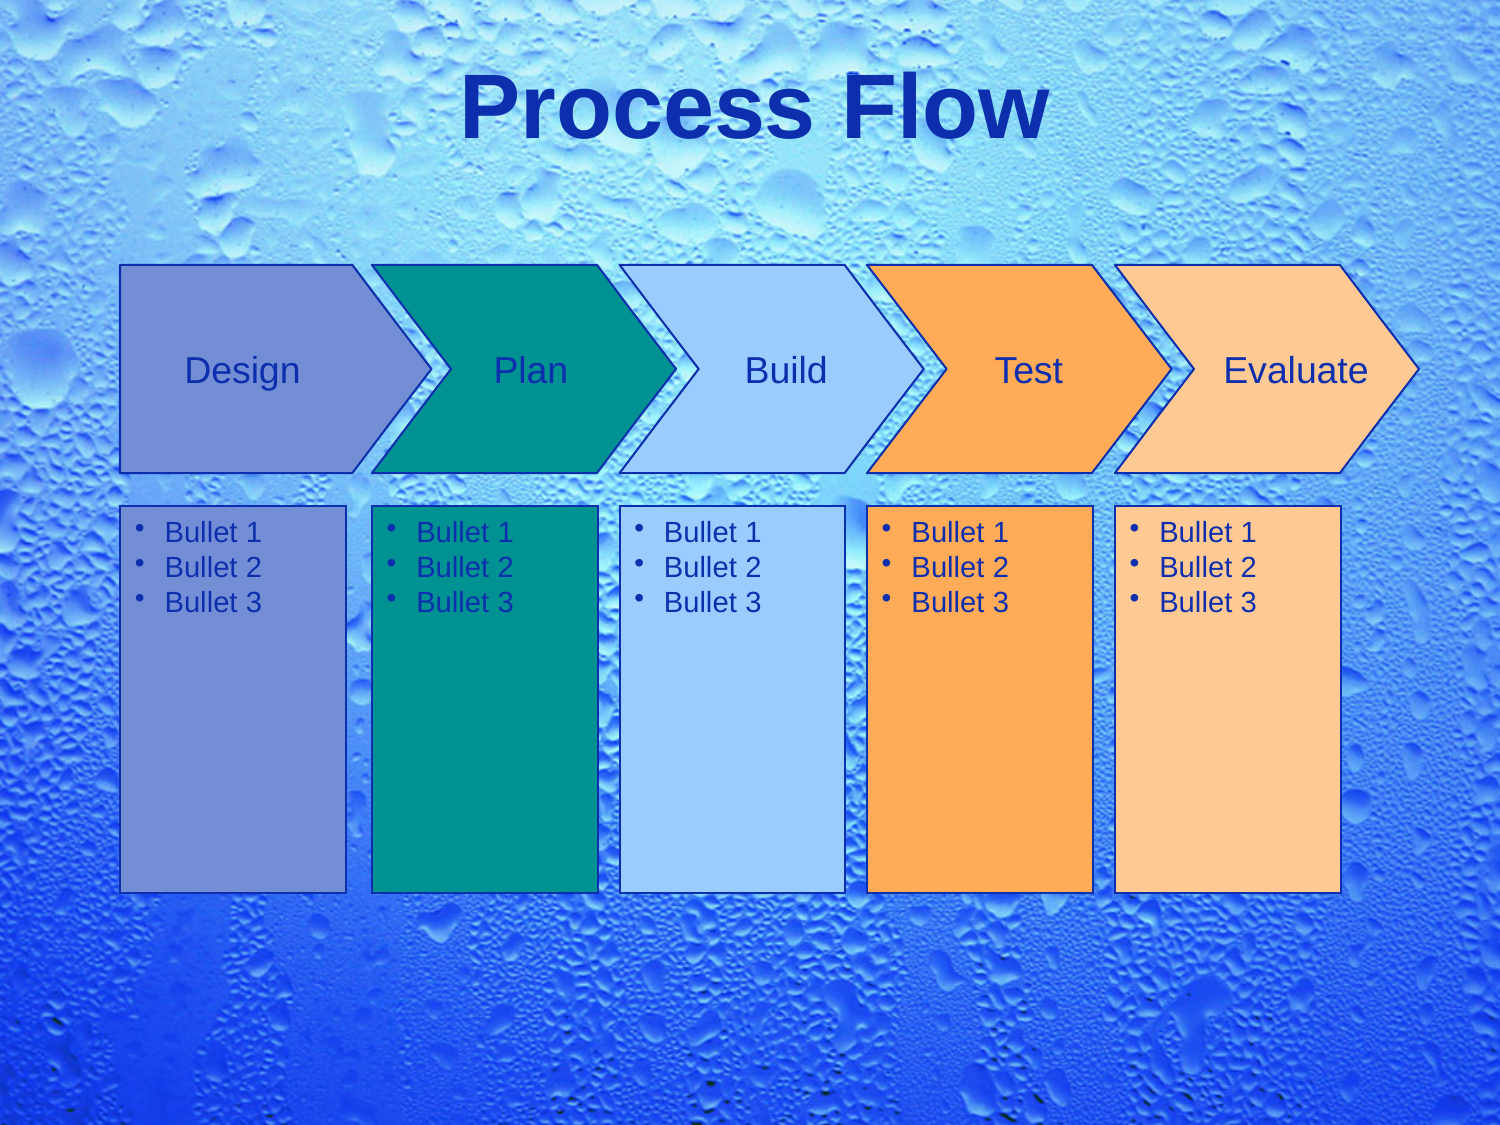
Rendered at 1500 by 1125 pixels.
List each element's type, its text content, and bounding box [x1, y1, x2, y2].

text_box [1114, 264, 1420, 474]
text_box Bullet 1 Bullet 2 Bullet 3 [619, 506, 846, 893]
text_box Test [979, 338, 1079, 399]
text_box Bullet 1 Bullet 2 Bullet 3 [866, 506, 1093, 893]
text_box [120, 264, 432, 474]
text_box Design [169, 338, 316, 399]
picture [0, 0, 1500, 1125]
text_box Bullet 1 Bullet 2 Bullet 3 [1114, 506, 1341, 893]
text_box [371, 264, 677, 474]
text_box Evaluate [1208, 338, 1384, 399]
text_box [619, 264, 924, 474]
text_box Build [729, 338, 843, 399]
text_box Bullet 1 Bullet 2 Bullet 3 [371, 506, 598, 893]
text_box Bullet 1 Bullet 2 Bullet 3 [120, 506, 346, 893]
text_box Plan [478, 338, 584, 399]
text_box [866, 264, 1172, 474]
title Process Flow [75, 42, 1436, 161]
